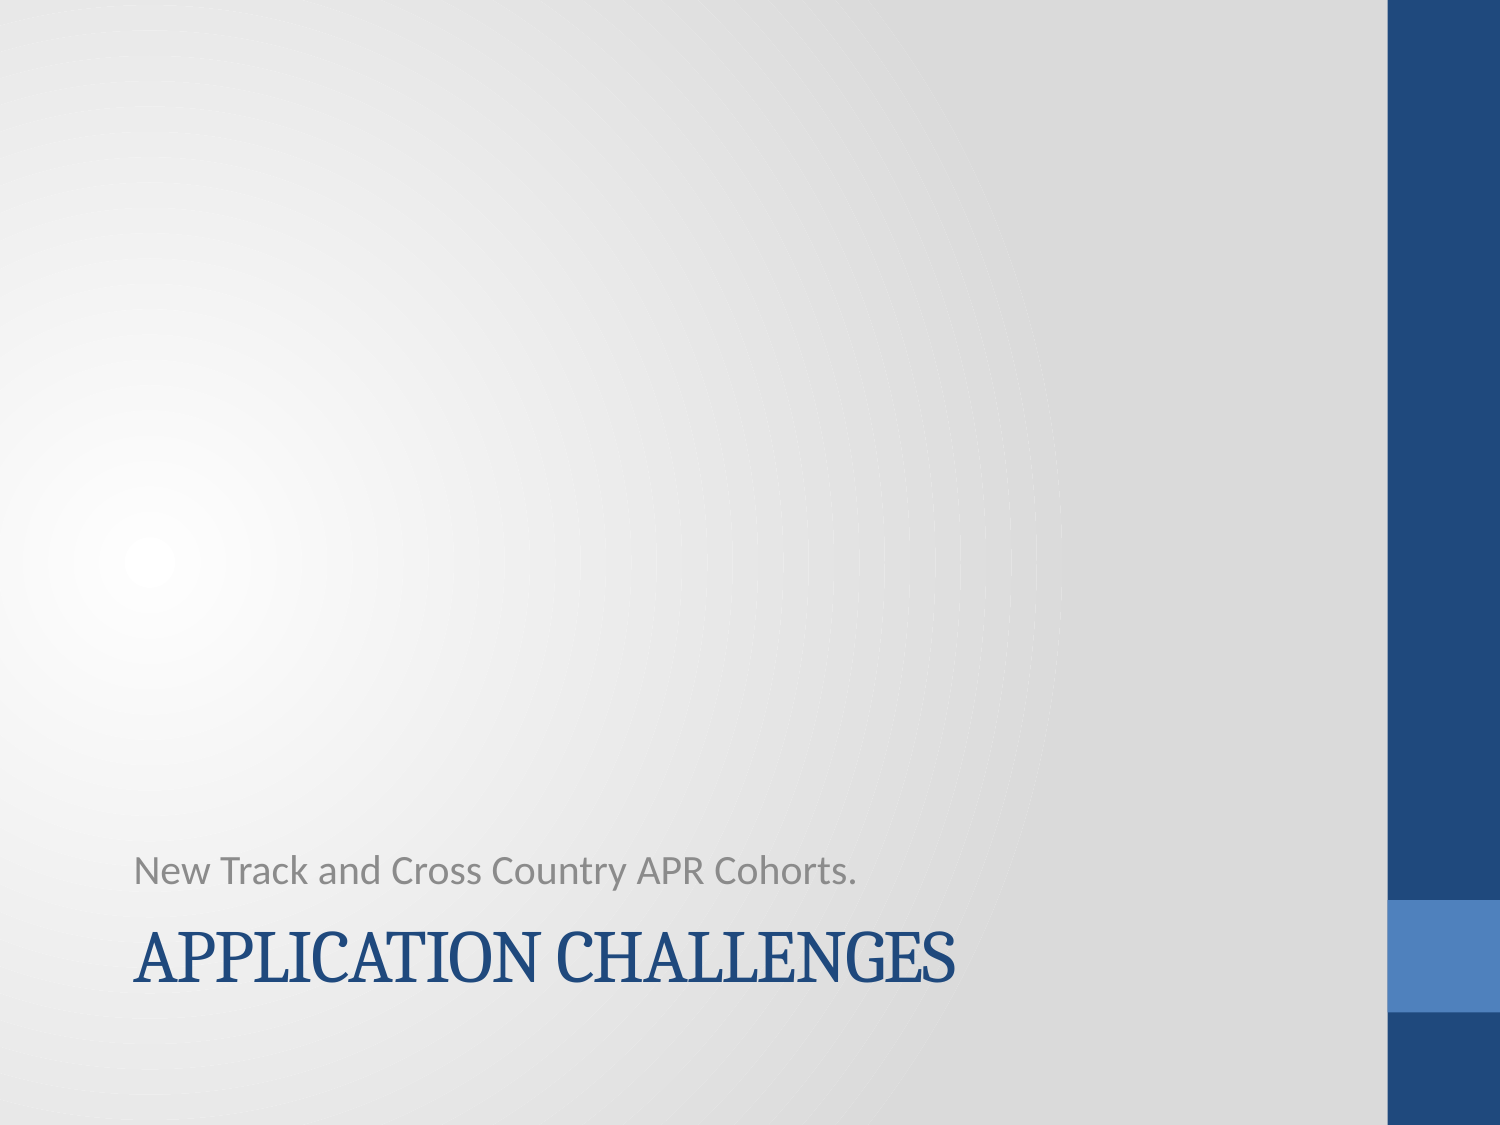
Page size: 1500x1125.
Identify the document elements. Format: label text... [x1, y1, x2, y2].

list New Track and Cross Country APR Cohorts. [118, 632, 1125, 900]
title Application challenges [118, 900, 1375, 1092]
